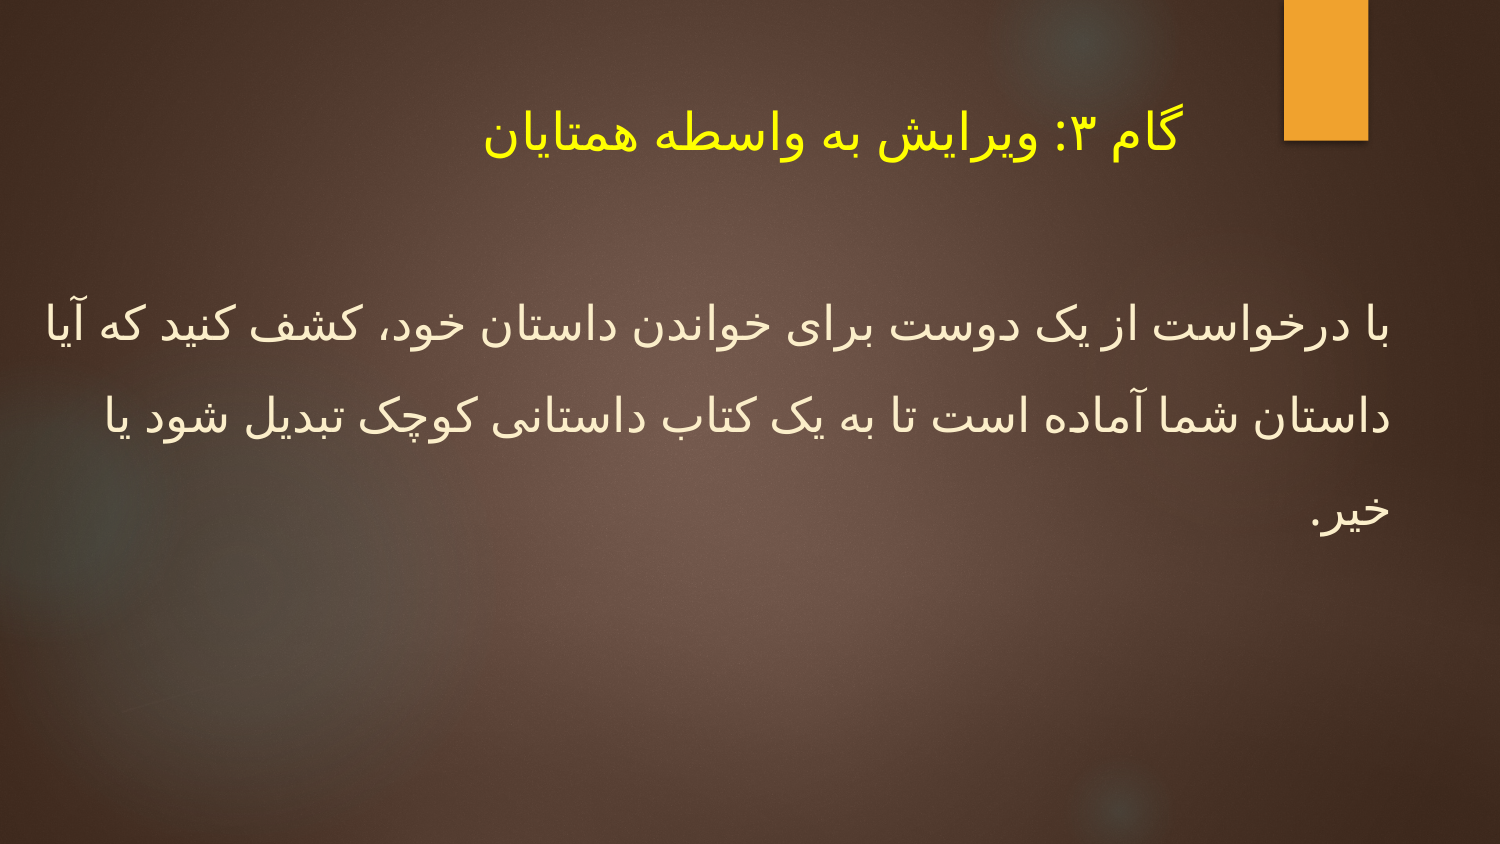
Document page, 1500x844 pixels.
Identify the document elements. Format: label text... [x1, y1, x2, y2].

picture [0, 0, 1500, 844]
title گام ۳: ویرایش به واسطه همتایان [79, 55, 1237, 228]
list با درخواست از یک دوست برای خواندن داستان خود، کشف کنید که آیا داستان شما آماده است تا به یک کتاب داستانی کوچک تبدیل شود یا خیر. [32, 252, 1446, 769]
